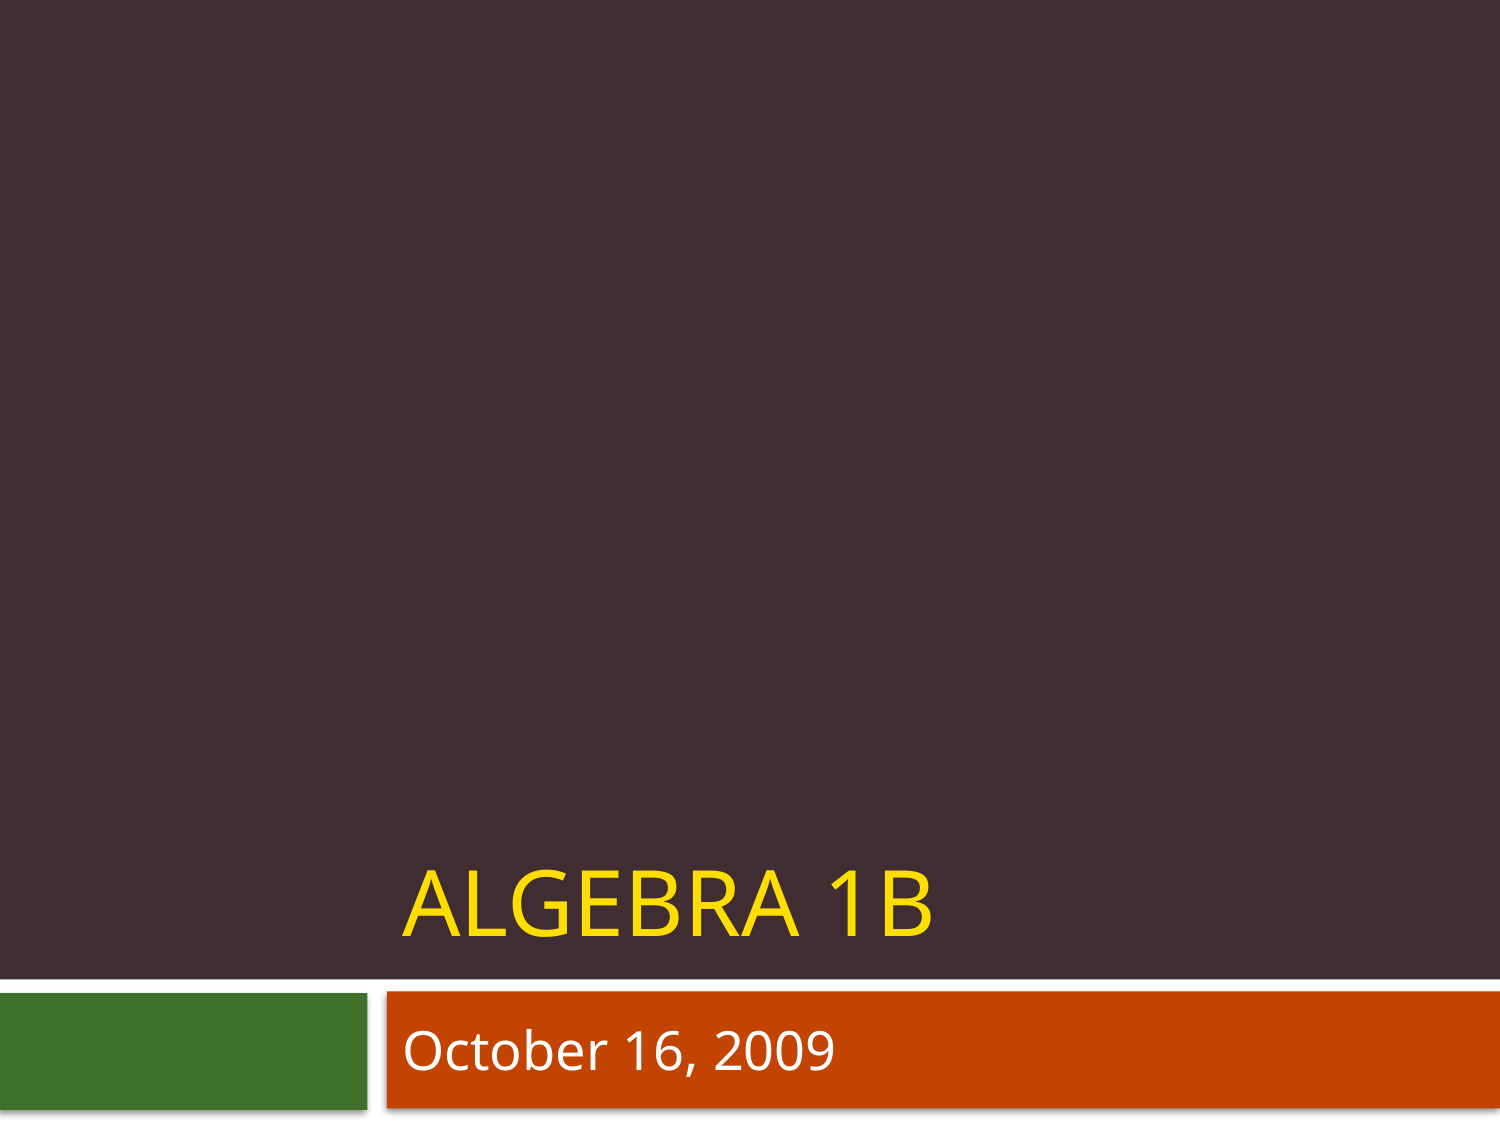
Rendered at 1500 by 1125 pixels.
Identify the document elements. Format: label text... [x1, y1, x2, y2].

title Algebra 1B [387, 662, 1450, 963]
subtitle October 16, 2009 [387, 992, 1488, 1105]
